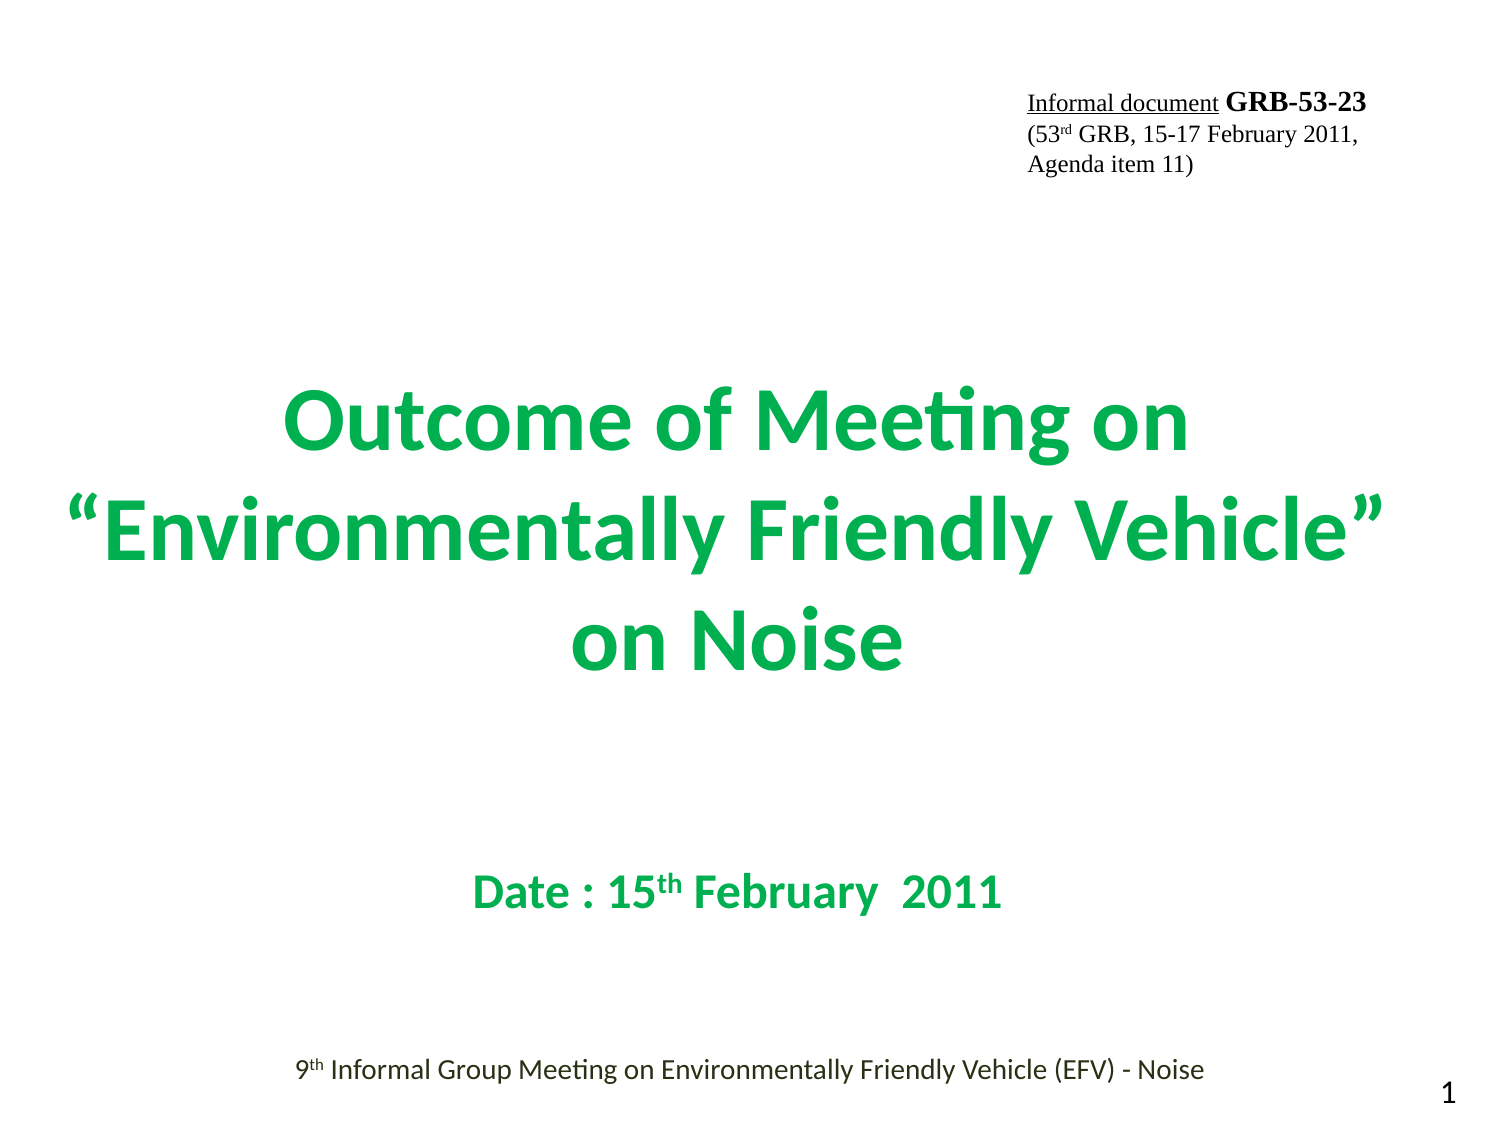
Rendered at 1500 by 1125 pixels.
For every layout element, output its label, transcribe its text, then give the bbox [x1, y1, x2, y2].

footer 9th Informal Group Meeting on Environmentally Friendly Vehicle (EFV) - Noise [75, 1037, 1425, 1098]
text_box 1 [1424, 1062, 1500, 1118]
text_box Informal document GRB-53-23 (53rd GRB, 15-17 February 2011, Agenda item 11) [1012, 74, 1427, 185]
title Outcome of Meeting on “Environmentally Friendly Vehicle” on Noise Date : 15th February 2011 [0, 299, 1476, 1038]
